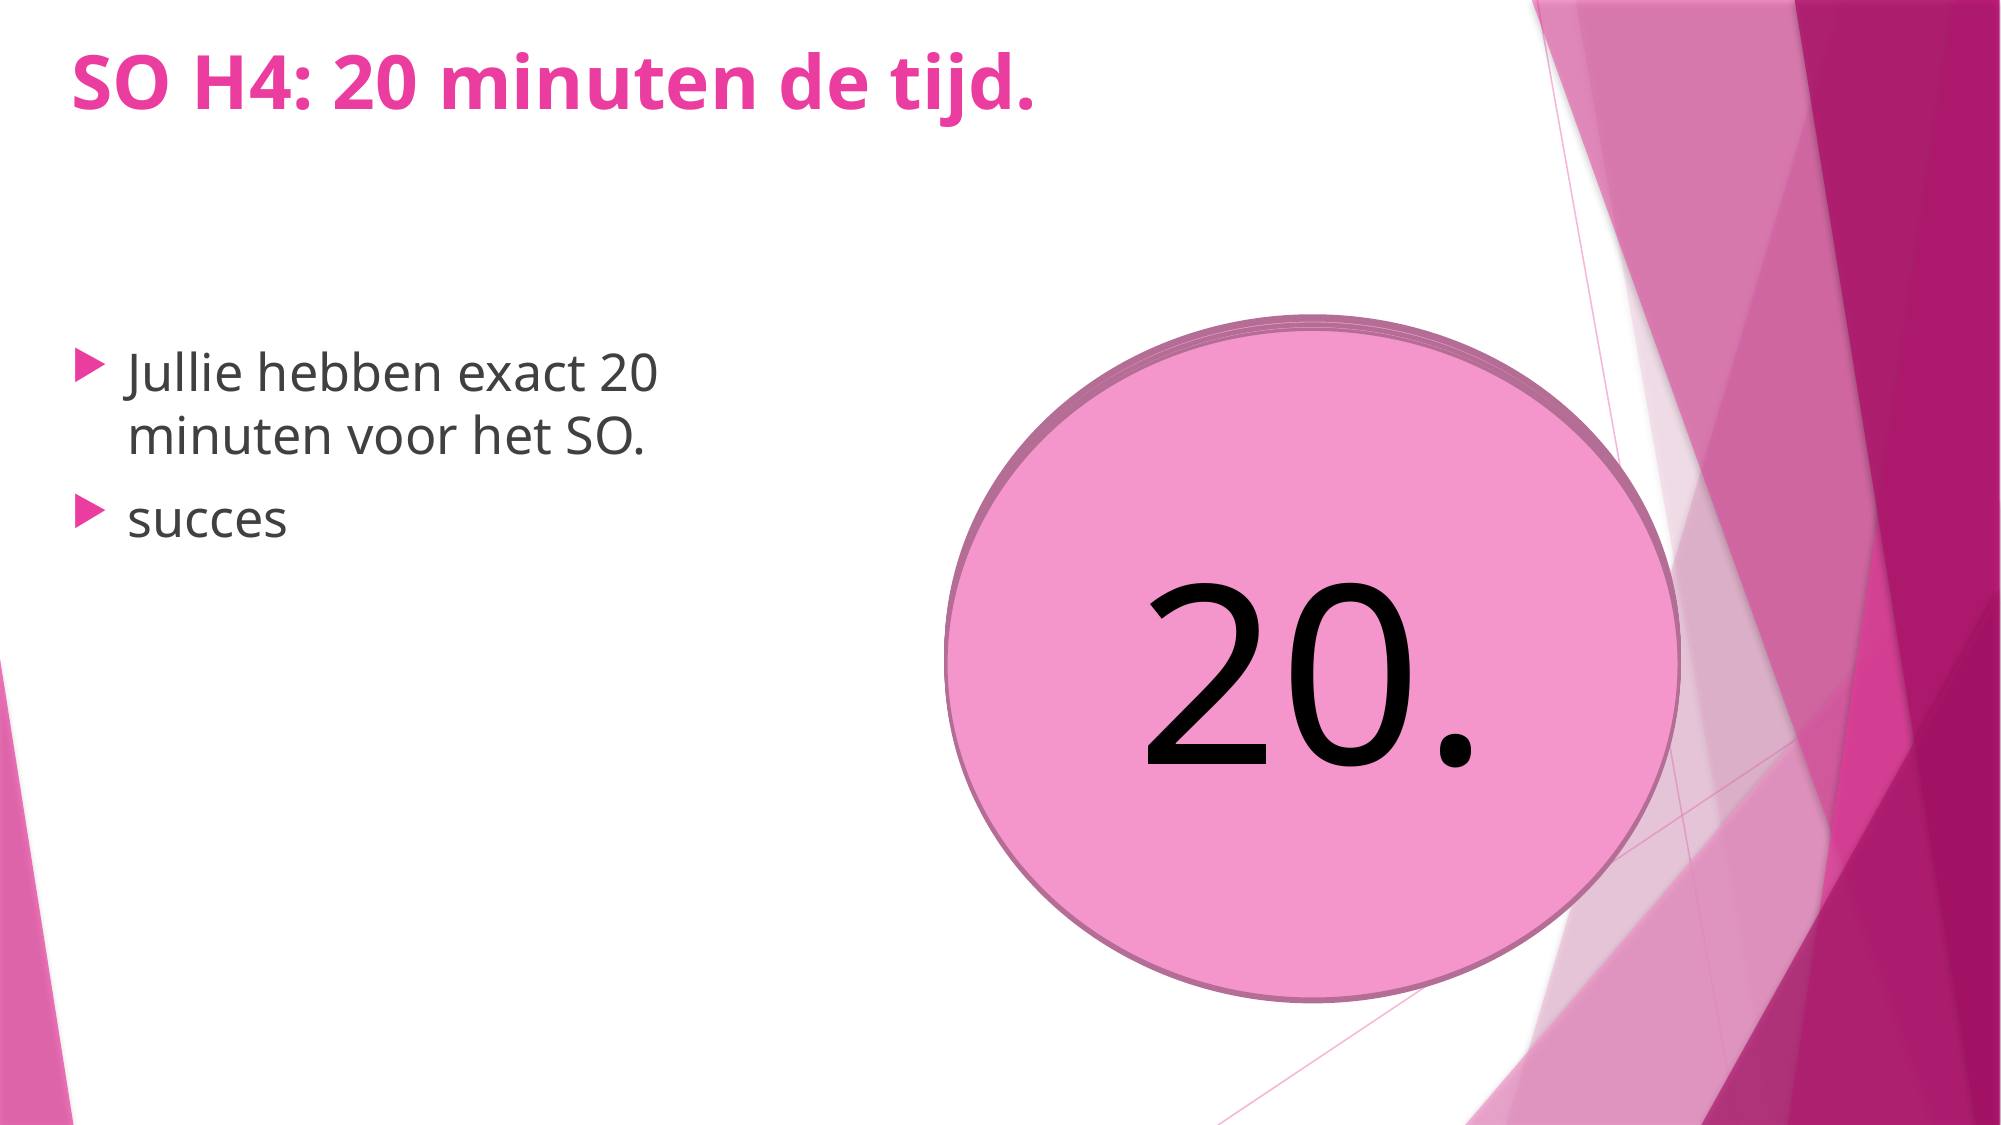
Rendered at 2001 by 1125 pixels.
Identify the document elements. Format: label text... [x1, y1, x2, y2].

text_box 20. [944, 327, 1681, 1001]
text_box 10 [959, 314, 1668, 562]
text_box 18 [951, 323, 1673, 596]
title SO H4: 20 minuten de tijd. [56, 27, 1522, 319]
list Jullie hebben exact 20 minuten voor het SO. succes [56, 332, 865, 1112]
text_box 14 [950, 318, 1674, 595]
text_box 15 [956, 752, 1666, 1004]
